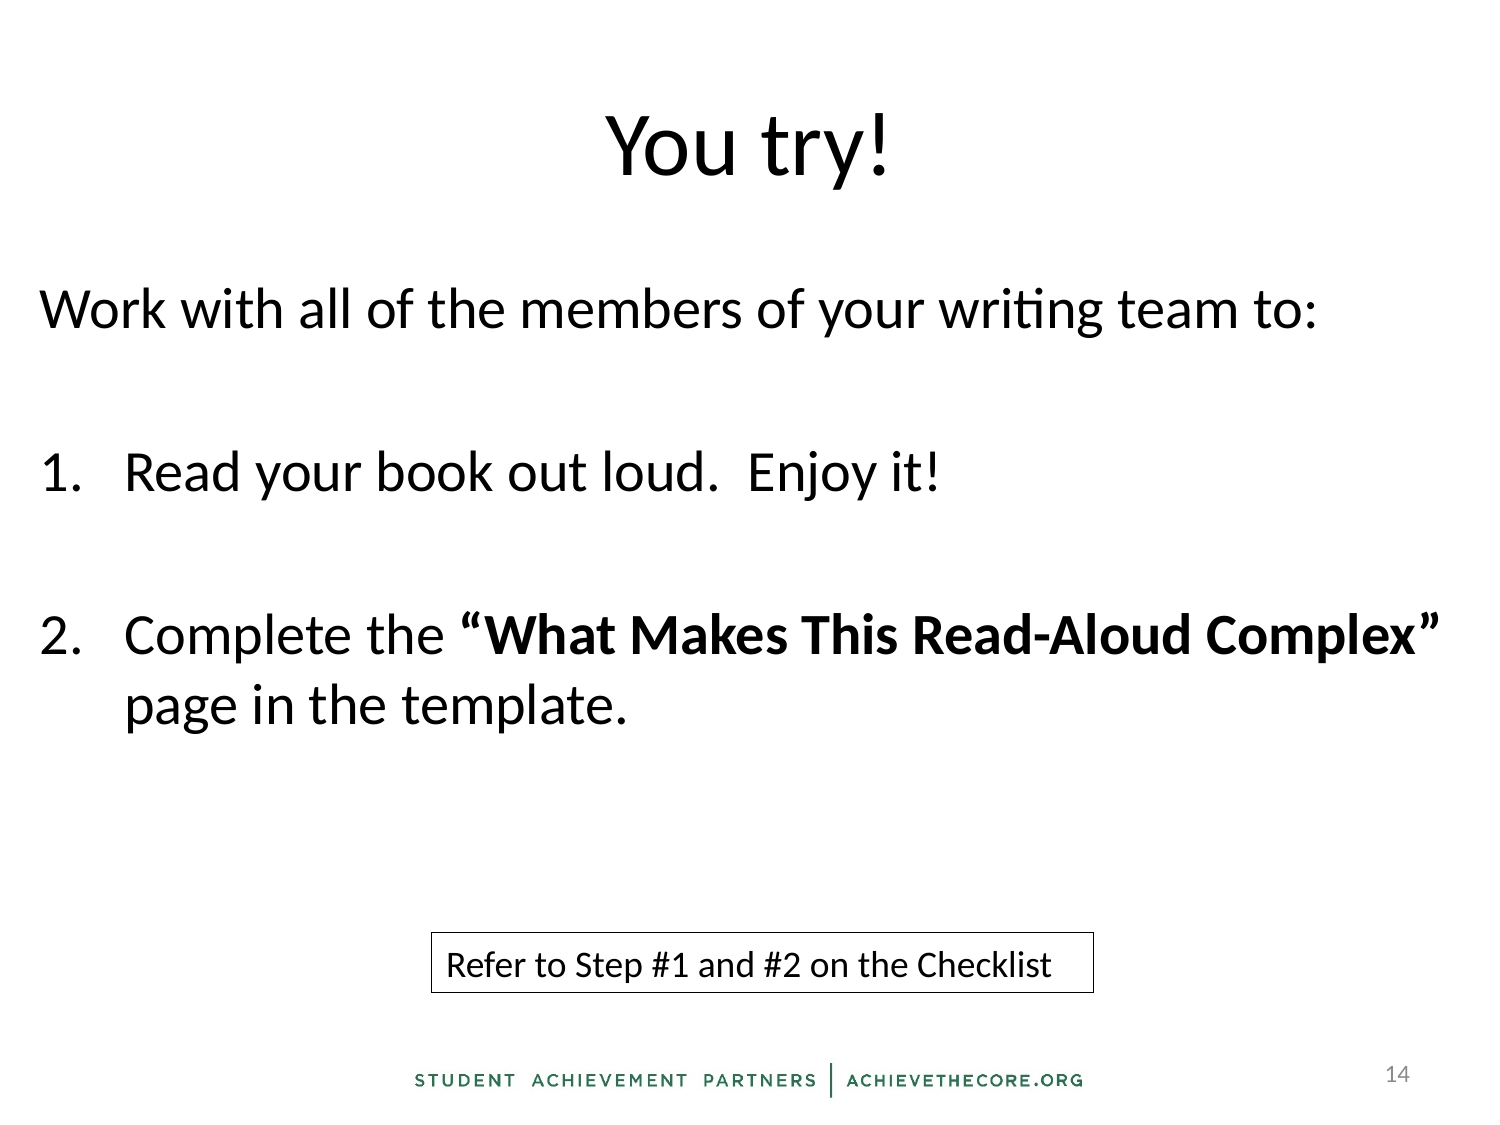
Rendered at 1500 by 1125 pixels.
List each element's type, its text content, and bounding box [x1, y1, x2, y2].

text_box Refer to Step #1 and #2 on the Checklist [431, 932, 1094, 993]
list Work with all of the members of your writing team to: Read your book out loud. Enjoy it! Complete the “What Makes This Read-Aloud Complex” page in the template. [24, 262, 1500, 1005]
slide_number 14 [1074, 1042, 1425, 1103]
picture [399, 1057, 1101, 1102]
title You try! [75, 45, 1425, 233]
